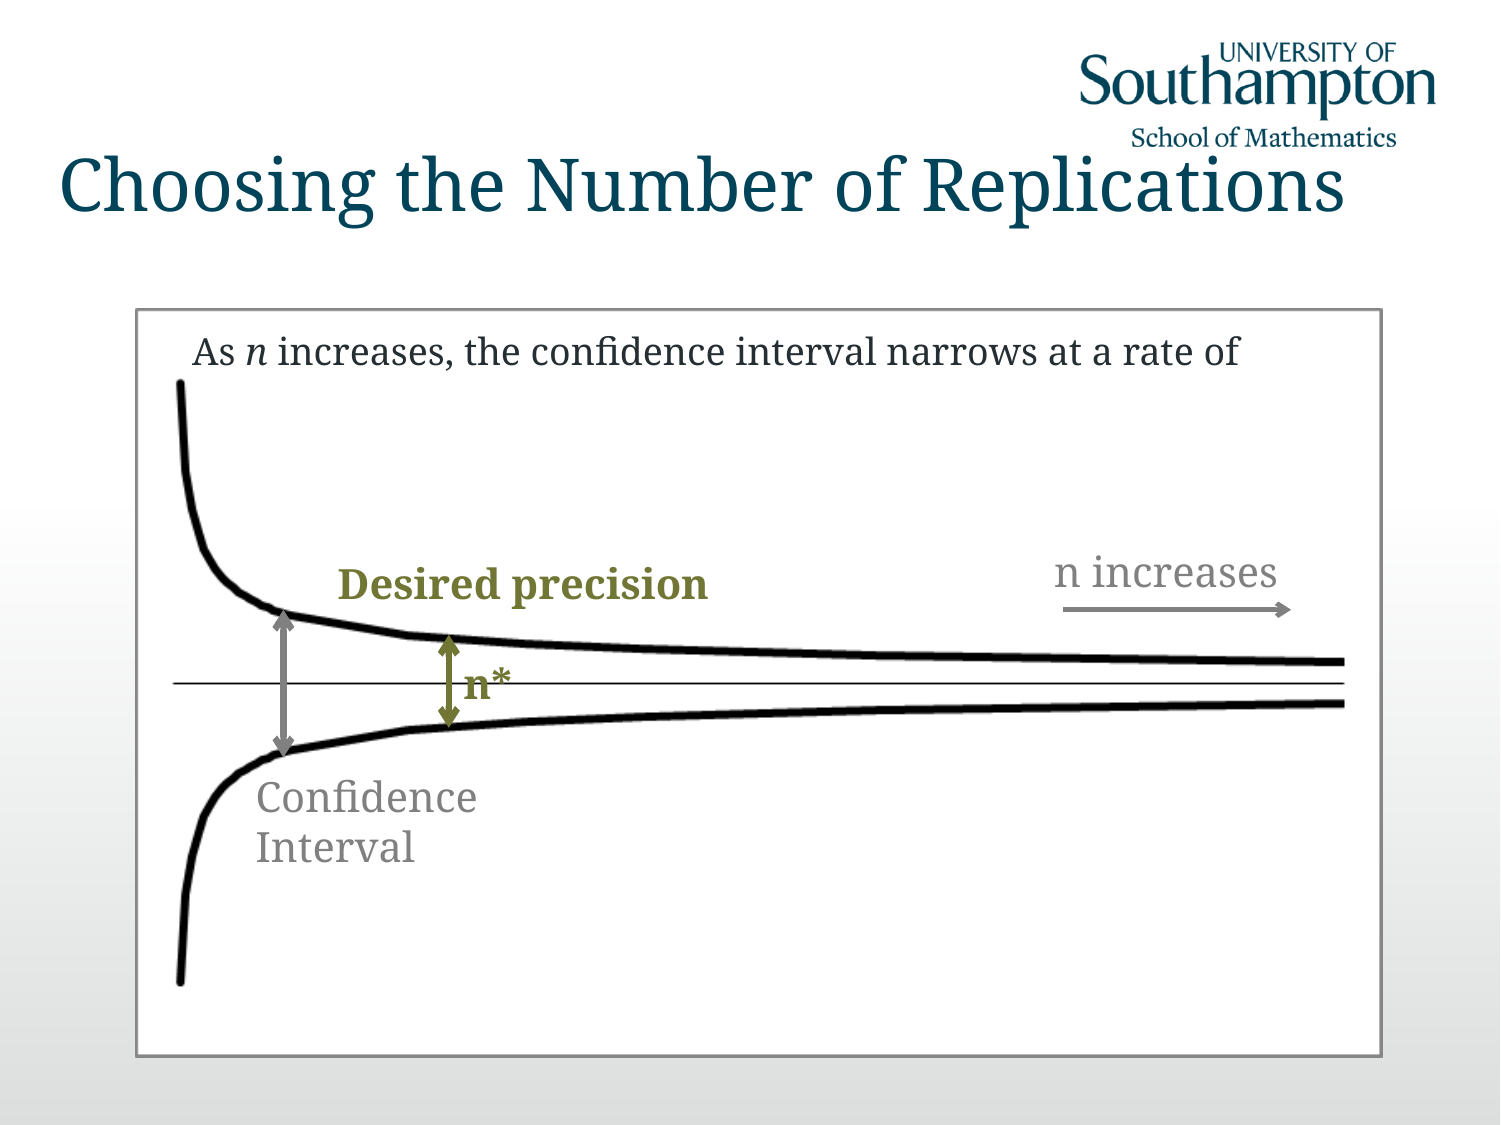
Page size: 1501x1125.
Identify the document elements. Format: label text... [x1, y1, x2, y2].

picture [135, 308, 1383, 1058]
picture [1080, 42, 1436, 131]
picture [1296, 42, 1301, 51]
title Choosing the Number of Replications [58, 131, 1442, 291]
